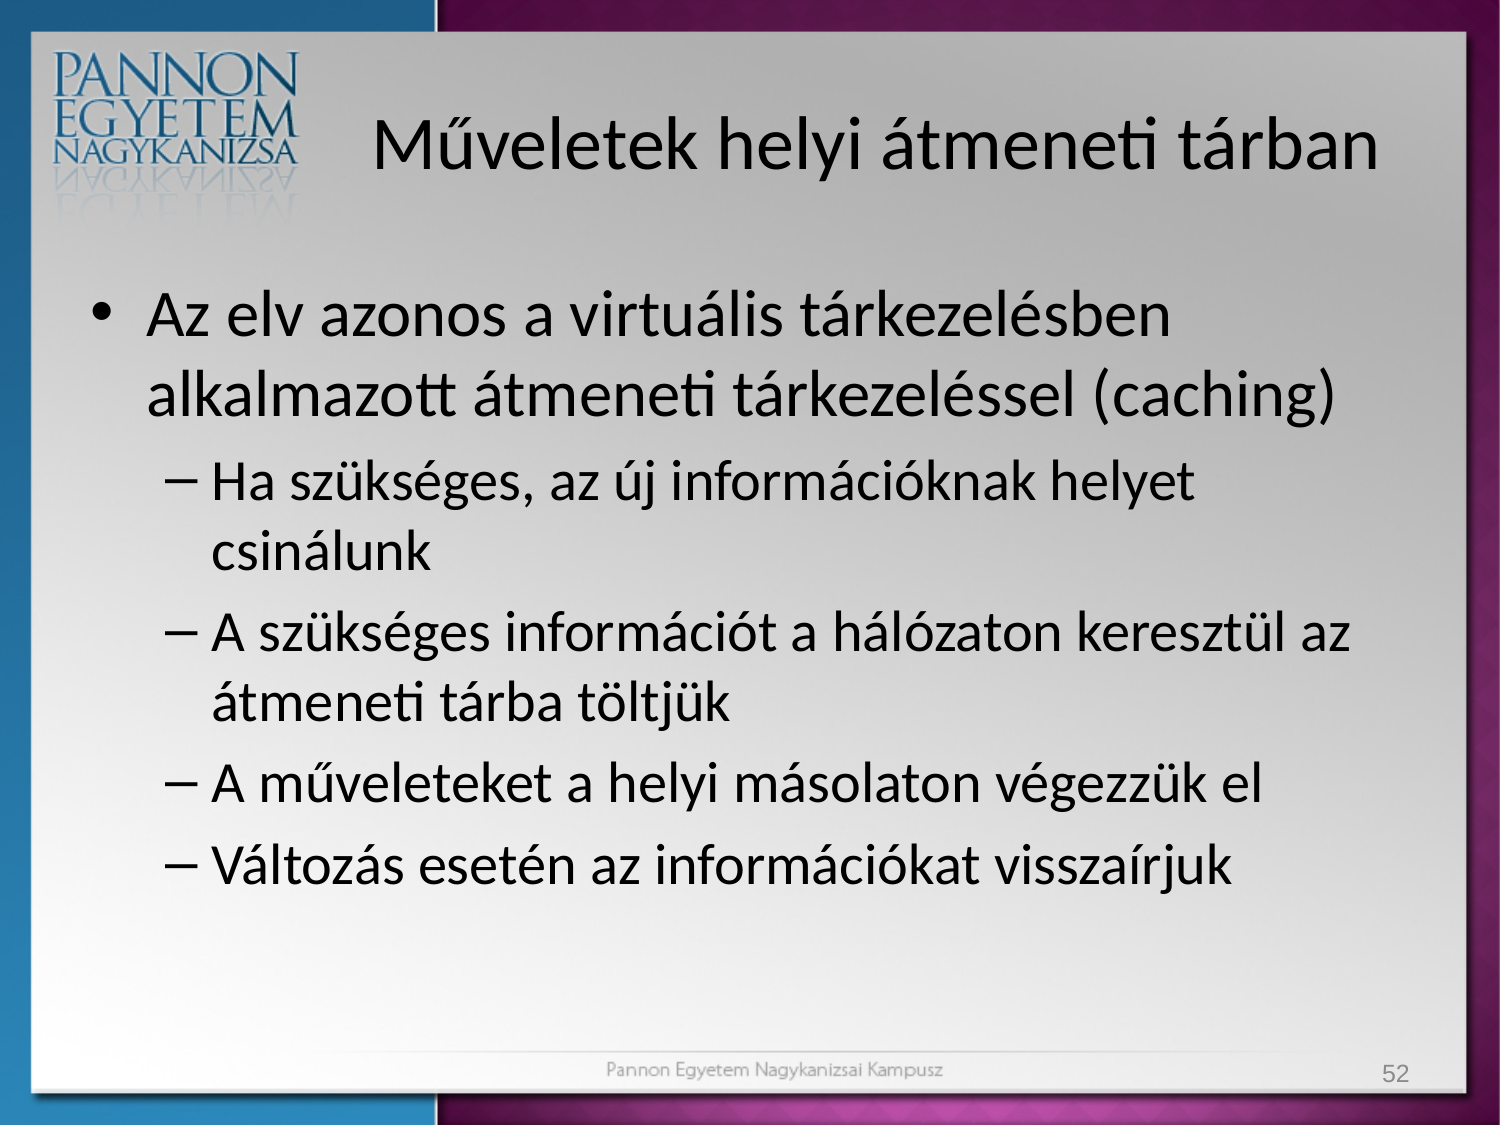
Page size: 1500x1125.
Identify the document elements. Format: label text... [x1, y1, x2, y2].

slide_number 52 [1074, 1042, 1425, 1103]
title Műveletek helyi átmeneti tárban [328, 45, 1425, 233]
list Az elv azonos a virtuális tárkezelésben alkalmazott átmeneti tárkezeléssel (caching) Ha szükséges, az új információknak helyet csinálunk A szükséges információt a hálózaton keresztül az átmeneti tárba töltjük A műveleteket a helyi másolaton végezzük el Változás esetén az információkat visszaírjuk [75, 262, 1425, 1038]
picture [0, 0, 1500, 1125]
